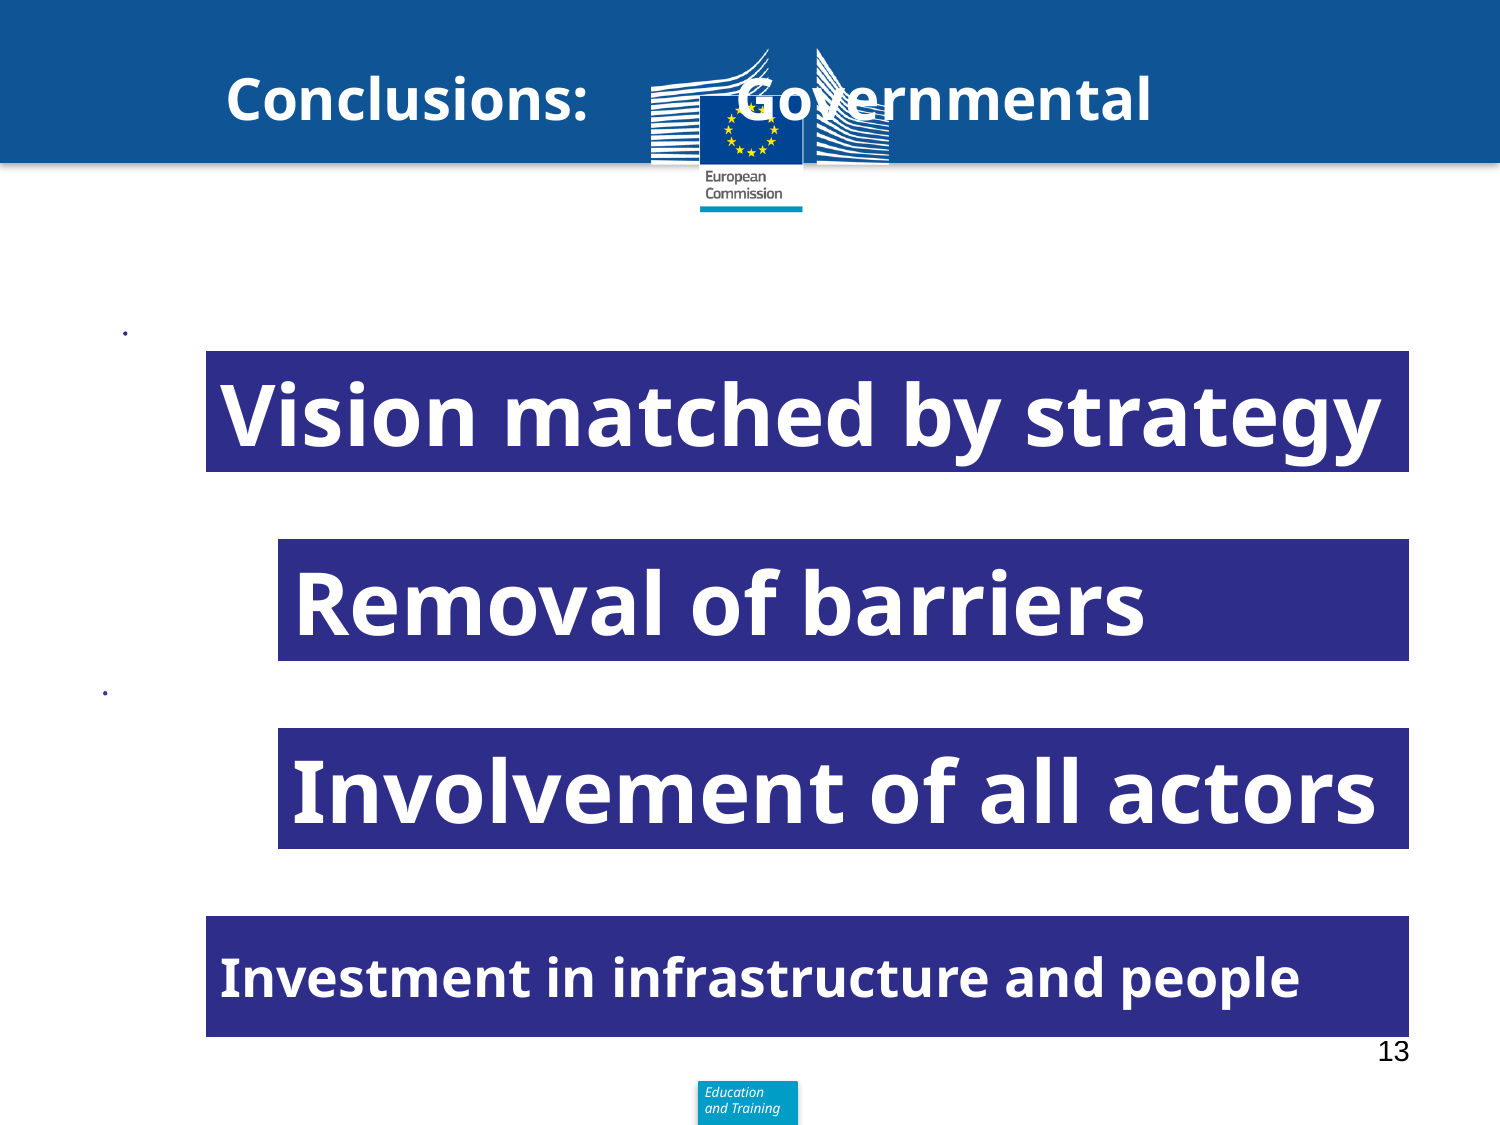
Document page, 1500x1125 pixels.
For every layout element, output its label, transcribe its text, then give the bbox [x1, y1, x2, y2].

picture [651, 48, 889, 54]
text_box Conclusions: Governmental [29, 54, 1500, 126]
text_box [100, 231, 1412, 1047]
picture [651, 126, 889, 213]
slide_number 13 [1074, 1024, 1426, 1103]
